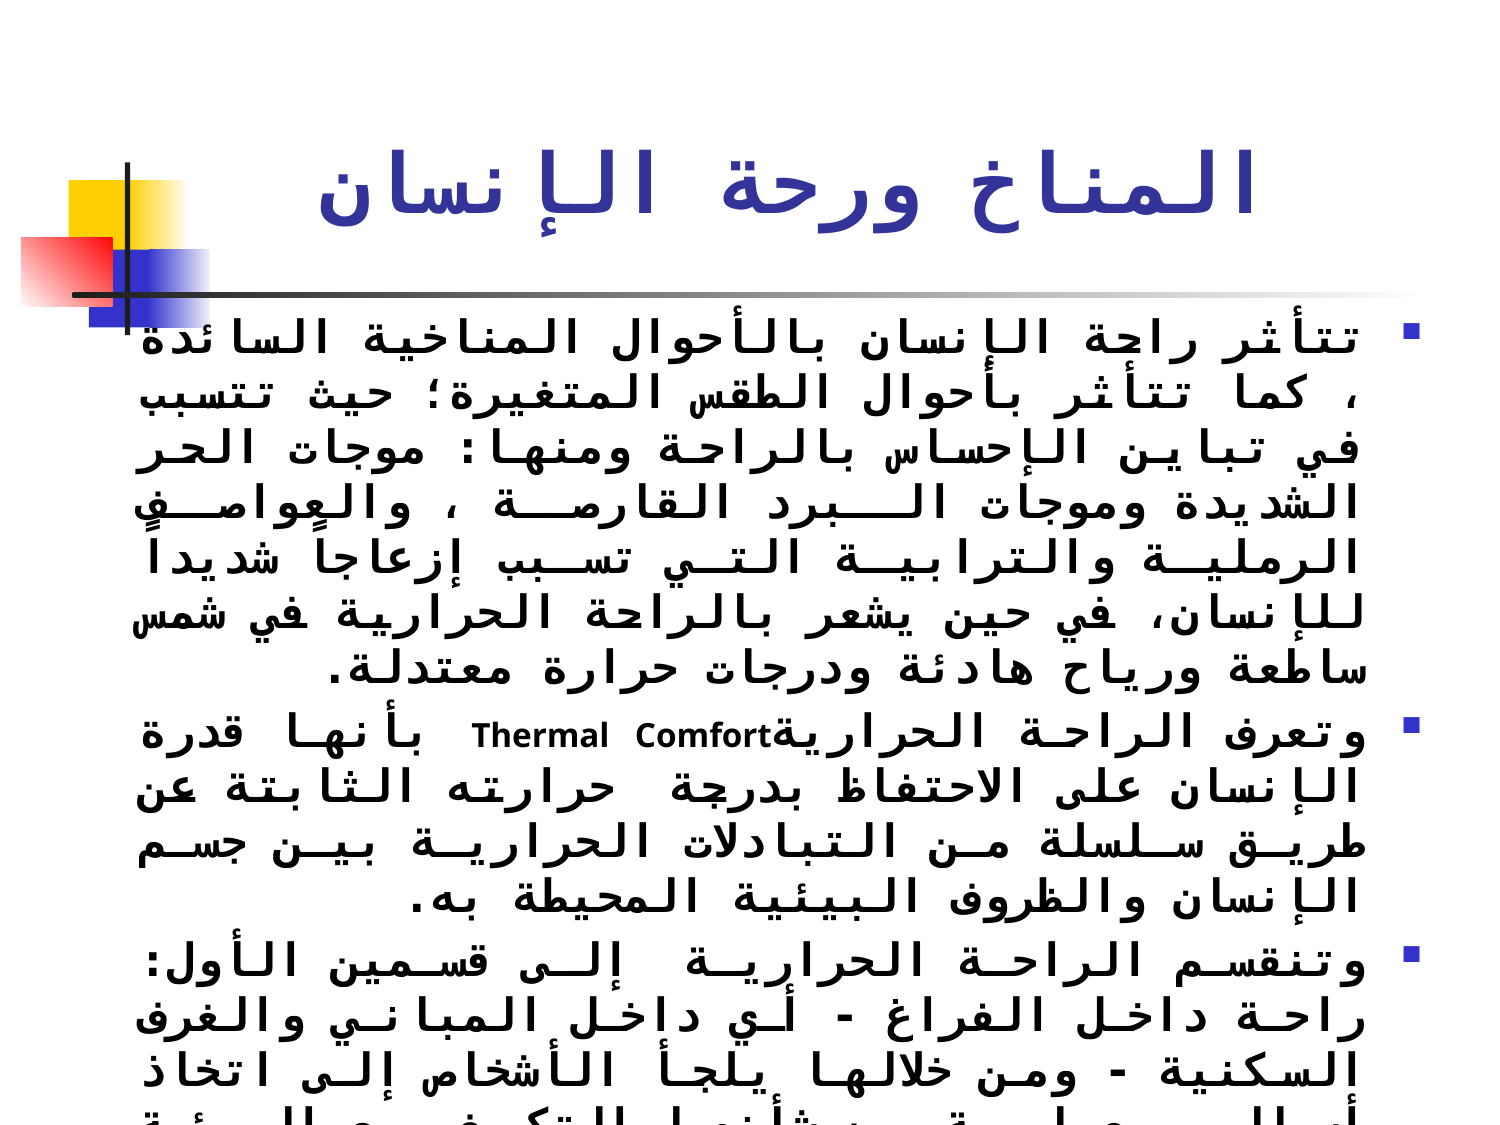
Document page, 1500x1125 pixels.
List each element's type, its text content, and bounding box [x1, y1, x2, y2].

list تتأثر راحة الإنسان بالأحوال المناخية السائدة ، كما تتأثر بأحوال الطقس المتغيرة؛ حيث تتسبب في تباين الإحساس بالراحة ومنها: موجات الحر الشديدة وموجات البرد القارصة ، والعواصف الرملية والترابية التي تسبب إزعاجاً شديداً للإنسان، في حين يشعر بالراحة الحرارية في شمس ساطعة ورياح هادئة ودرجات حرارة معتدلة. وتعرف الراحة الحراريةThermal Comfort بأنها قدرة الإنسان على الاحتفاظ بدرجة حرارته الثابتة عن طريق سلسلة من التبادلات الحرارية بين جسم الإنسان والظروف البيئية المحيطة به. وتنقسم الراحة الحرارية إلى قسمين الأول: راحة داخل الفراغ - أي داخل المباني والغرف السكنية - ومن خلالها يلجأ الأشخاص إلى اتخاذ أساليب معمارية من شأنها التكيف مع البيئة داخل المحيط المناخي سواء أكان باردا أم حارا، والثاني: راحة في الهواء الطلق، وهى المؤثر على التحركات الخاصة بالإنسان. [125, 299, 1438, 1050]
title المناخ ورحة الإنسان [125, 35, 1468, 238]
